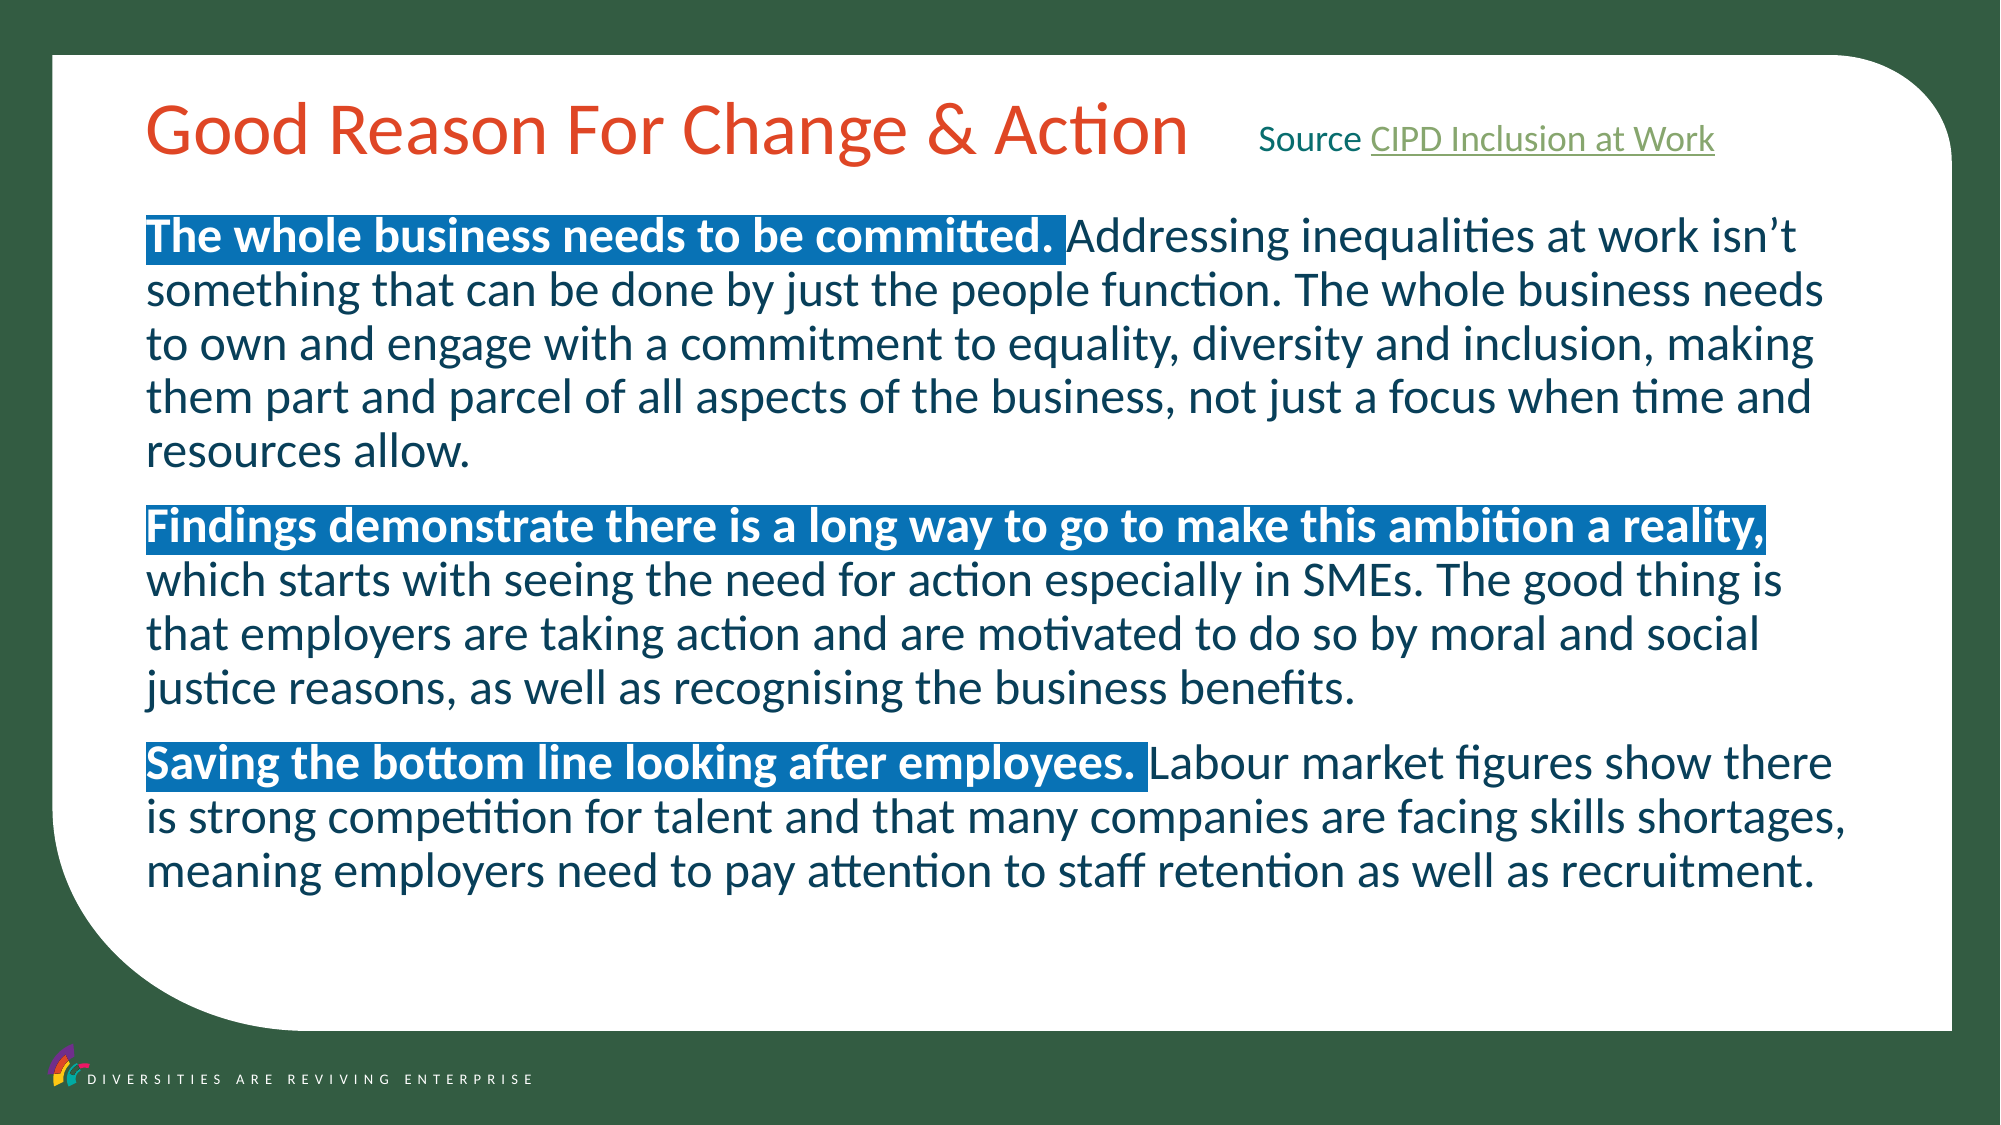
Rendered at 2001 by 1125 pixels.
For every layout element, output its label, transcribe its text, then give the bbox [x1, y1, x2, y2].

text_box Source CIPD Inclusion at Work [1243, 106, 1839, 166]
list Good Reason For Change & Action [130, 82, 1869, 215]
list The whole business needs to be committed. Addressing inequalities at work isn’t something that can be done by just the people function. The whole business needs to own and engage with a commitment to equality, diversity and inclusion, making them part and parcel of all aspects of the business, not just a focus when time and resources allow. Findings demonstrate there is a long way to go to make this ambition a reality, which starts with seeing the need for action especially in SMEs. The good thing is that employers are taking action and are motivated to do so by moral and social justice reasons, as well as recognising the business benefits. Saving the bottom line looking after employees. Labour market figures show there is strong competition for talent and that many companies are facing skills shortages, meaning employers need to pay attention to staff retention as well as recruitment. [130, 215, 1869, 833]
